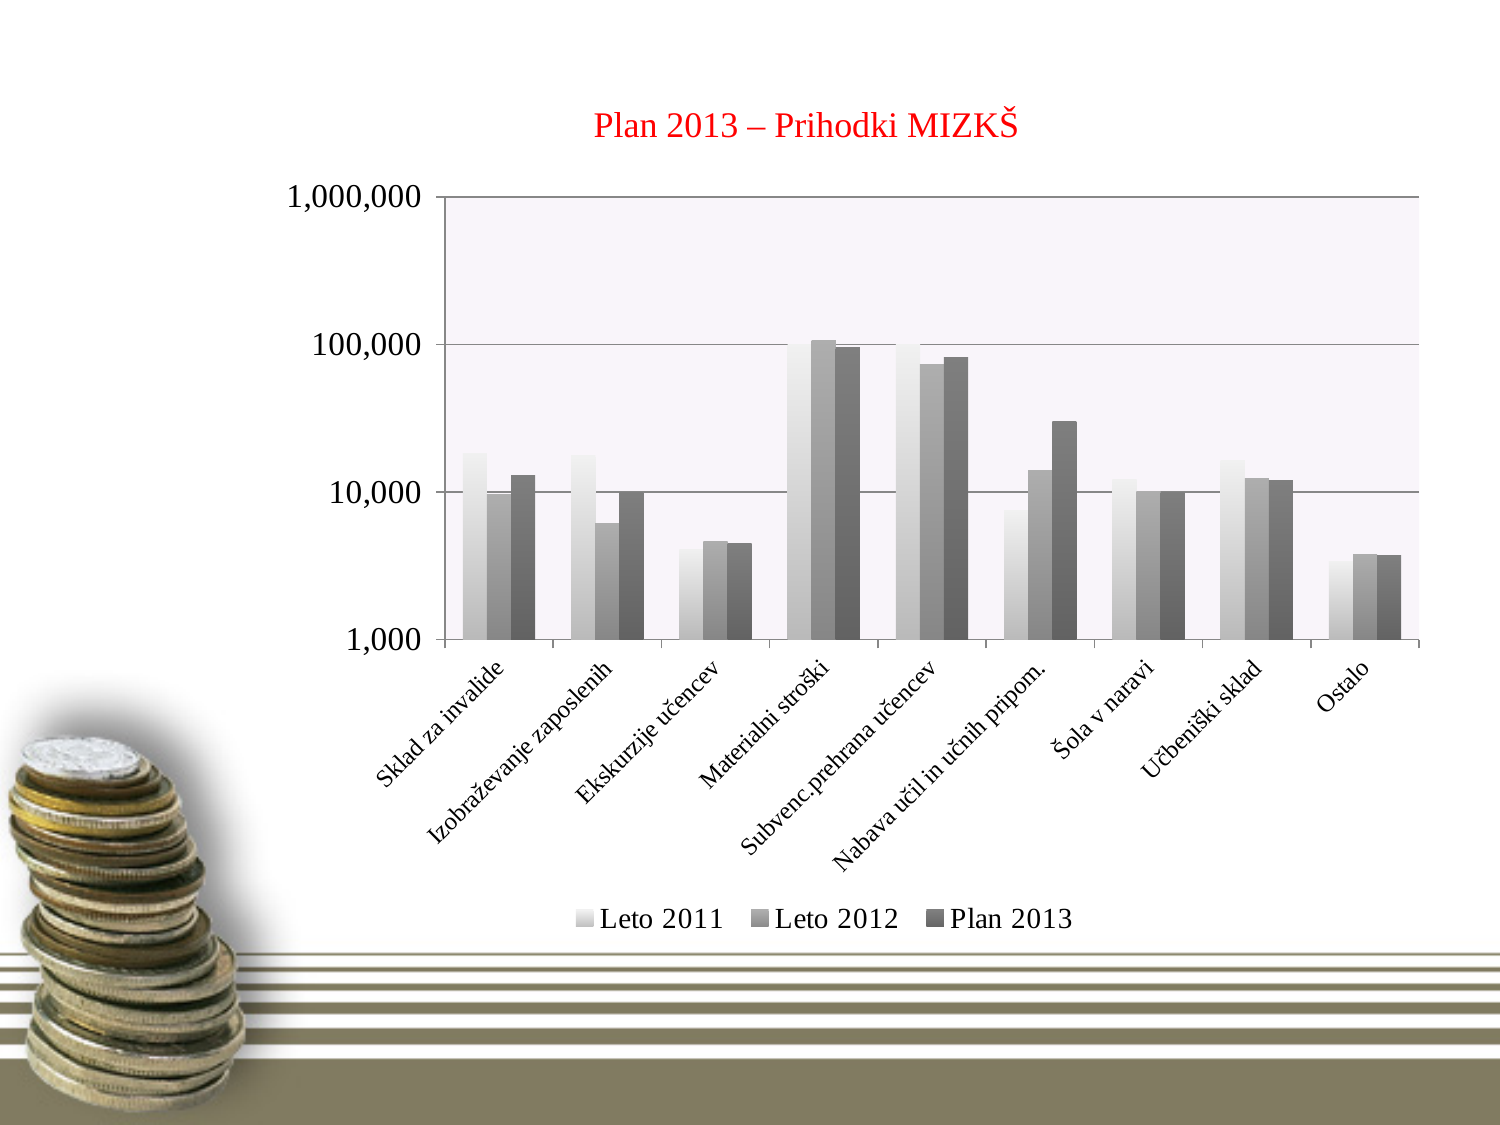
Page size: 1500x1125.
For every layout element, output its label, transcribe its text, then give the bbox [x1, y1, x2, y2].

chart [187, 175, 1430, 950]
picture [0, 0, 1500, 1125]
title Plan 2013 – Prihodki MIZKŠ [234, 93, 1388, 174]
